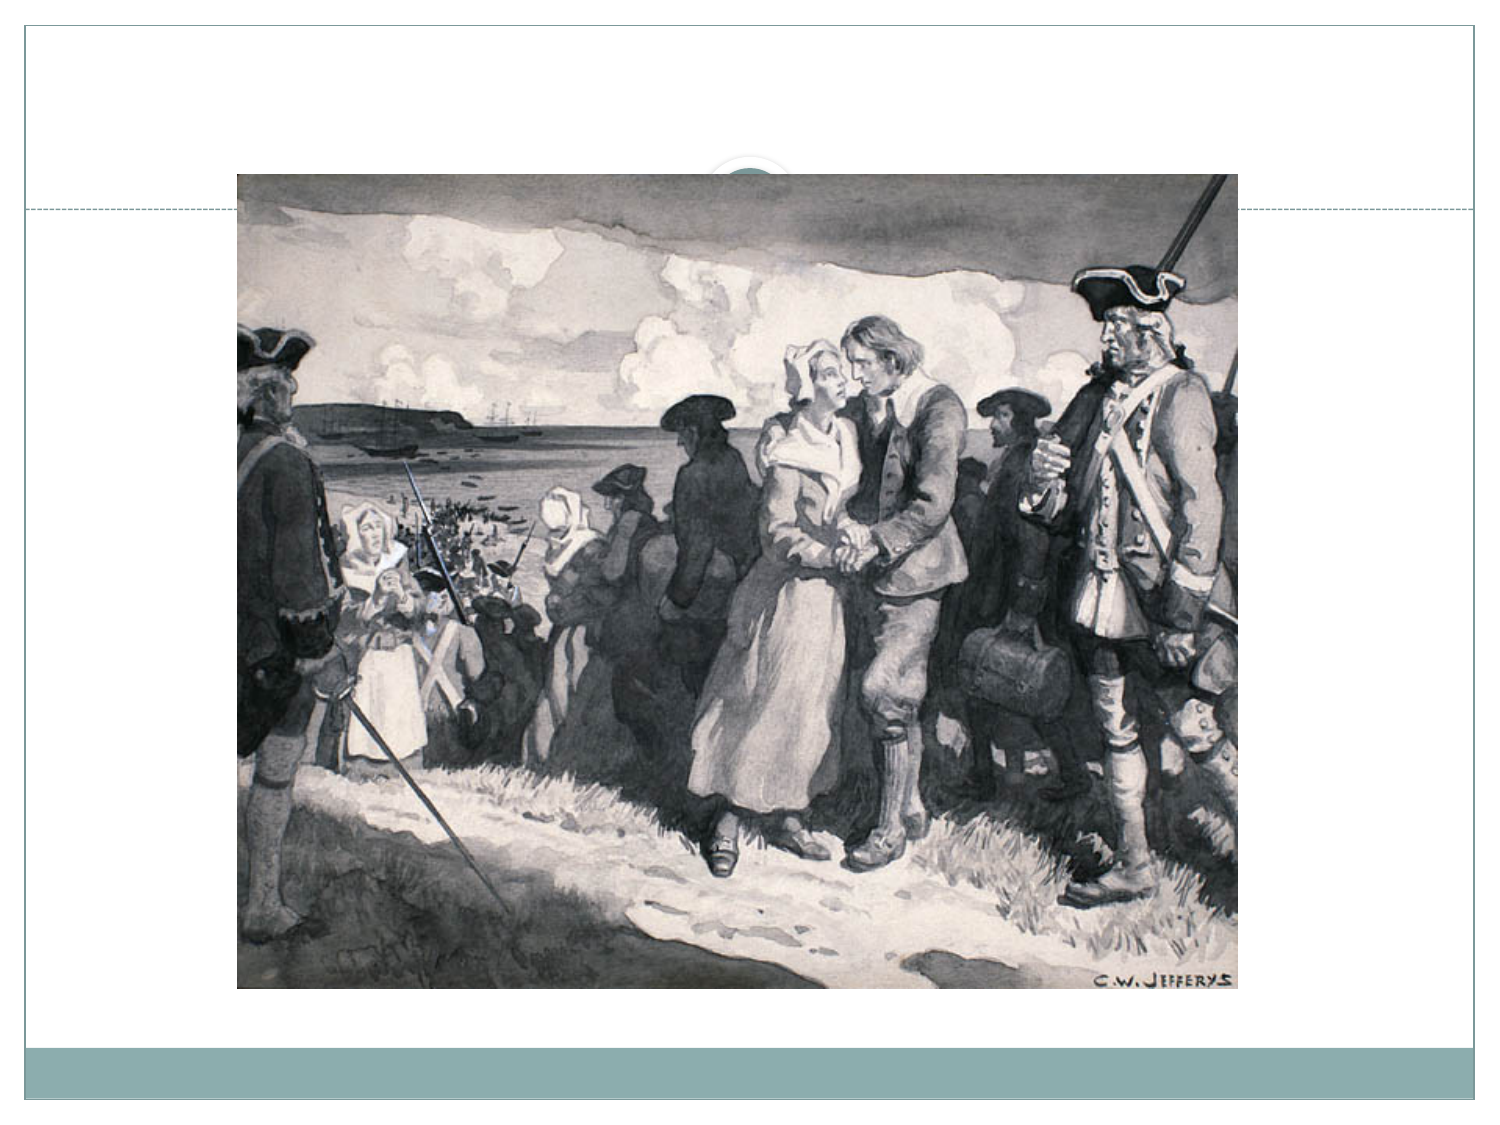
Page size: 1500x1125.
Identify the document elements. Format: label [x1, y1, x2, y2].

picture [237, 174, 1238, 990]
